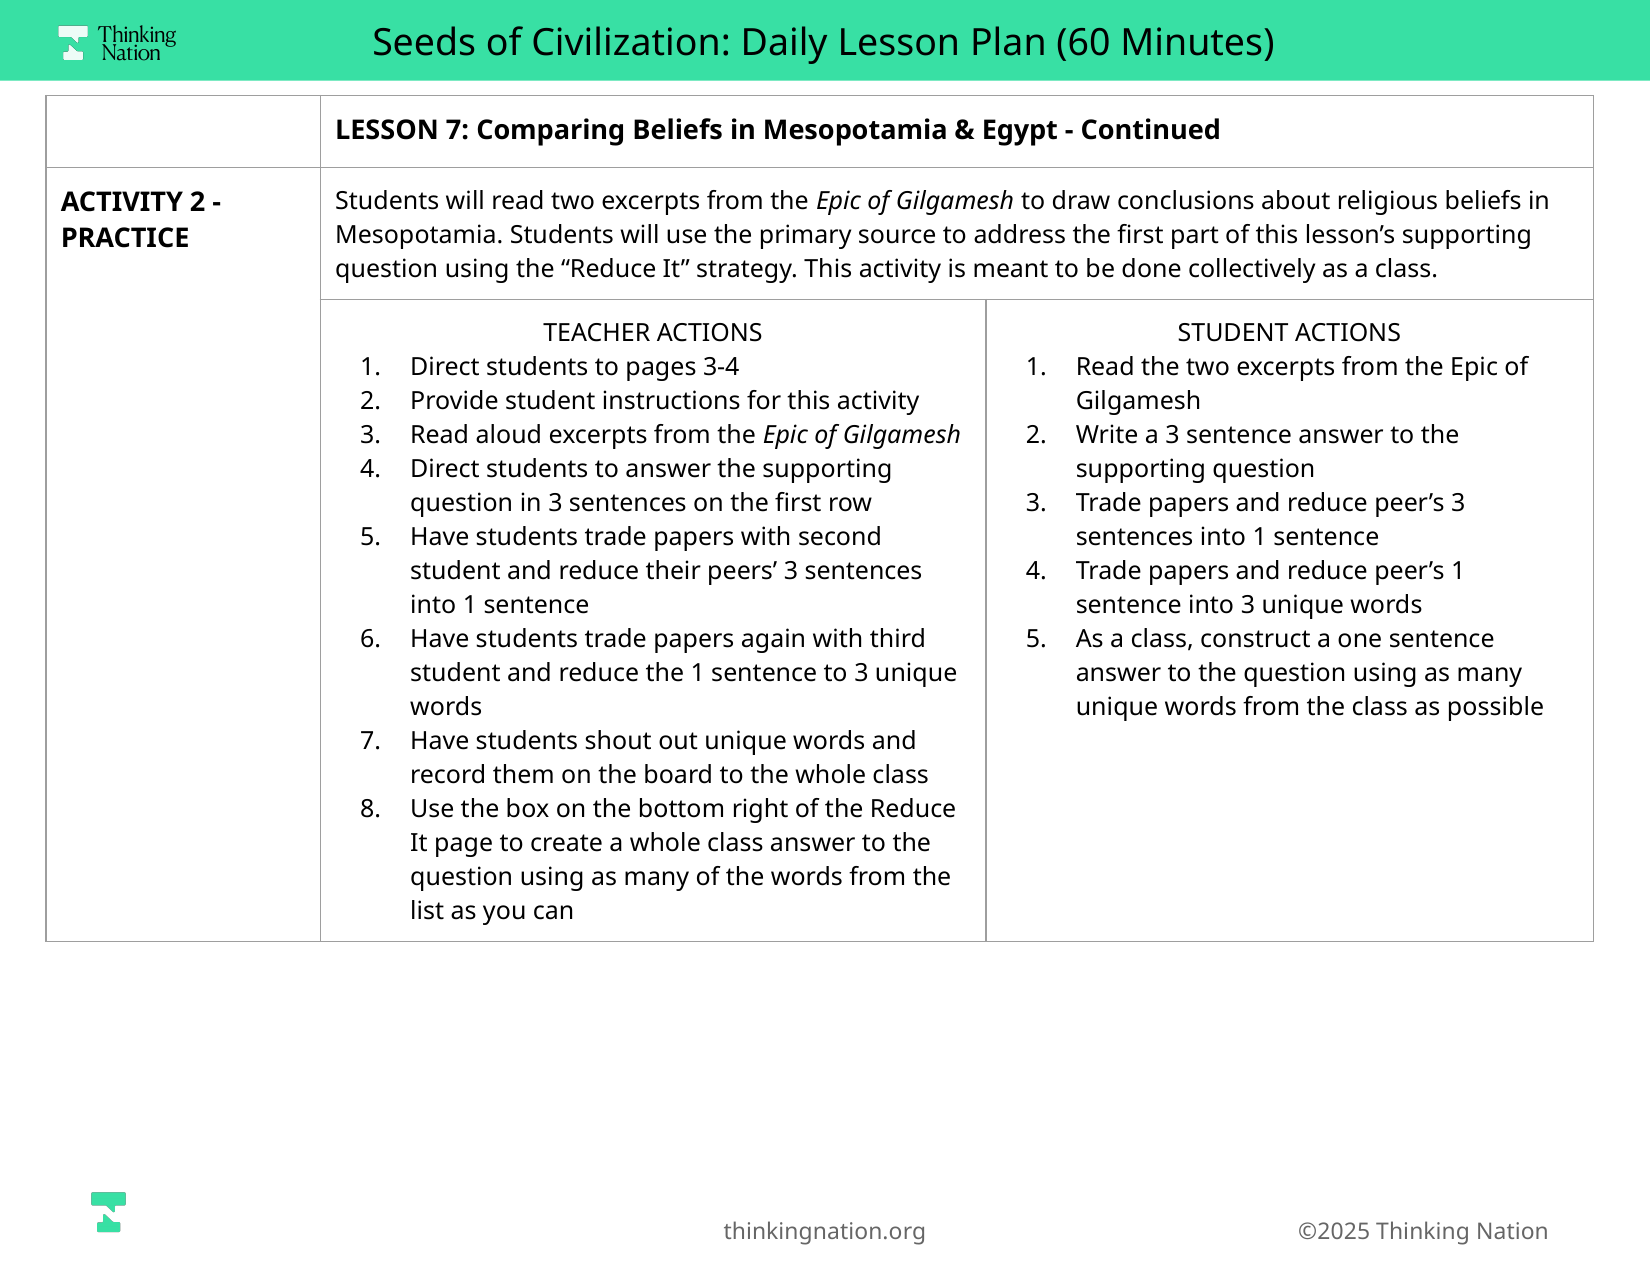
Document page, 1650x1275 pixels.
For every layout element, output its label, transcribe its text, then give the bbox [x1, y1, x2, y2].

table_cell TEACHER ACTIONS Direct students to pages 3-4 Provide student instructions for this activity Read aloud excerpts from the Epic of Gilgamesh Direct students to answer the supporting question in 3 sentences on the first row Have students trade papers with second student and reduce their peers’ 3 sentences into 1 sentence Have students trade papers again with third student and reduce the 1 sentence to 3 unique words Have students shout out unique words and record them on the board to the whole class Use the box on the bottom right of the Reduce It page to create a whole class answer to the question using as many of the words from the list as you can [321, 300, 985, 941]
picture [45, 14, 180, 85]
text_box thinkingnation.org [629, 1200, 1021, 1240]
table_header [47, 96, 320, 167]
text_box ©2025 Thinking Nation [1174, 1200, 1566, 1240]
table_cell ACTIVITY 2 - PRACTICE [47, 168, 320, 941]
table_cell Students will read two excerpts from the Epic of Gilgamesh to draw conclusions about religious beliefs in Mesopotamia. Students will use the primary source to address the first part of this lesson’s supporting question using the “Reduce It” strategy. This activity is meant to be done collectively as a class. [321, 168, 1593, 299]
text_box Seeds of Civilization: Daily Lesson Plan (60 Minutes) [0, 0, 1650, 81]
table_header LESSON 7: Comparing Beliefs in Mesopotamia & Egypt - Continued [321, 96, 1593, 167]
picture [80, 1184, 136, 1240]
table_cell STUDENT ACTIONS Read the two excerpts from the Epic of Gilgamesh Write a 3 sentence answer to the supporting question Trade papers and reduce peer’s 3 sentences into 1 sentence Trade papers and reduce peer’s 1 sentence into 3 unique words As a class, construct a one sentence answer to the question using as many unique words from the class as possible [987, 300, 1593, 941]
